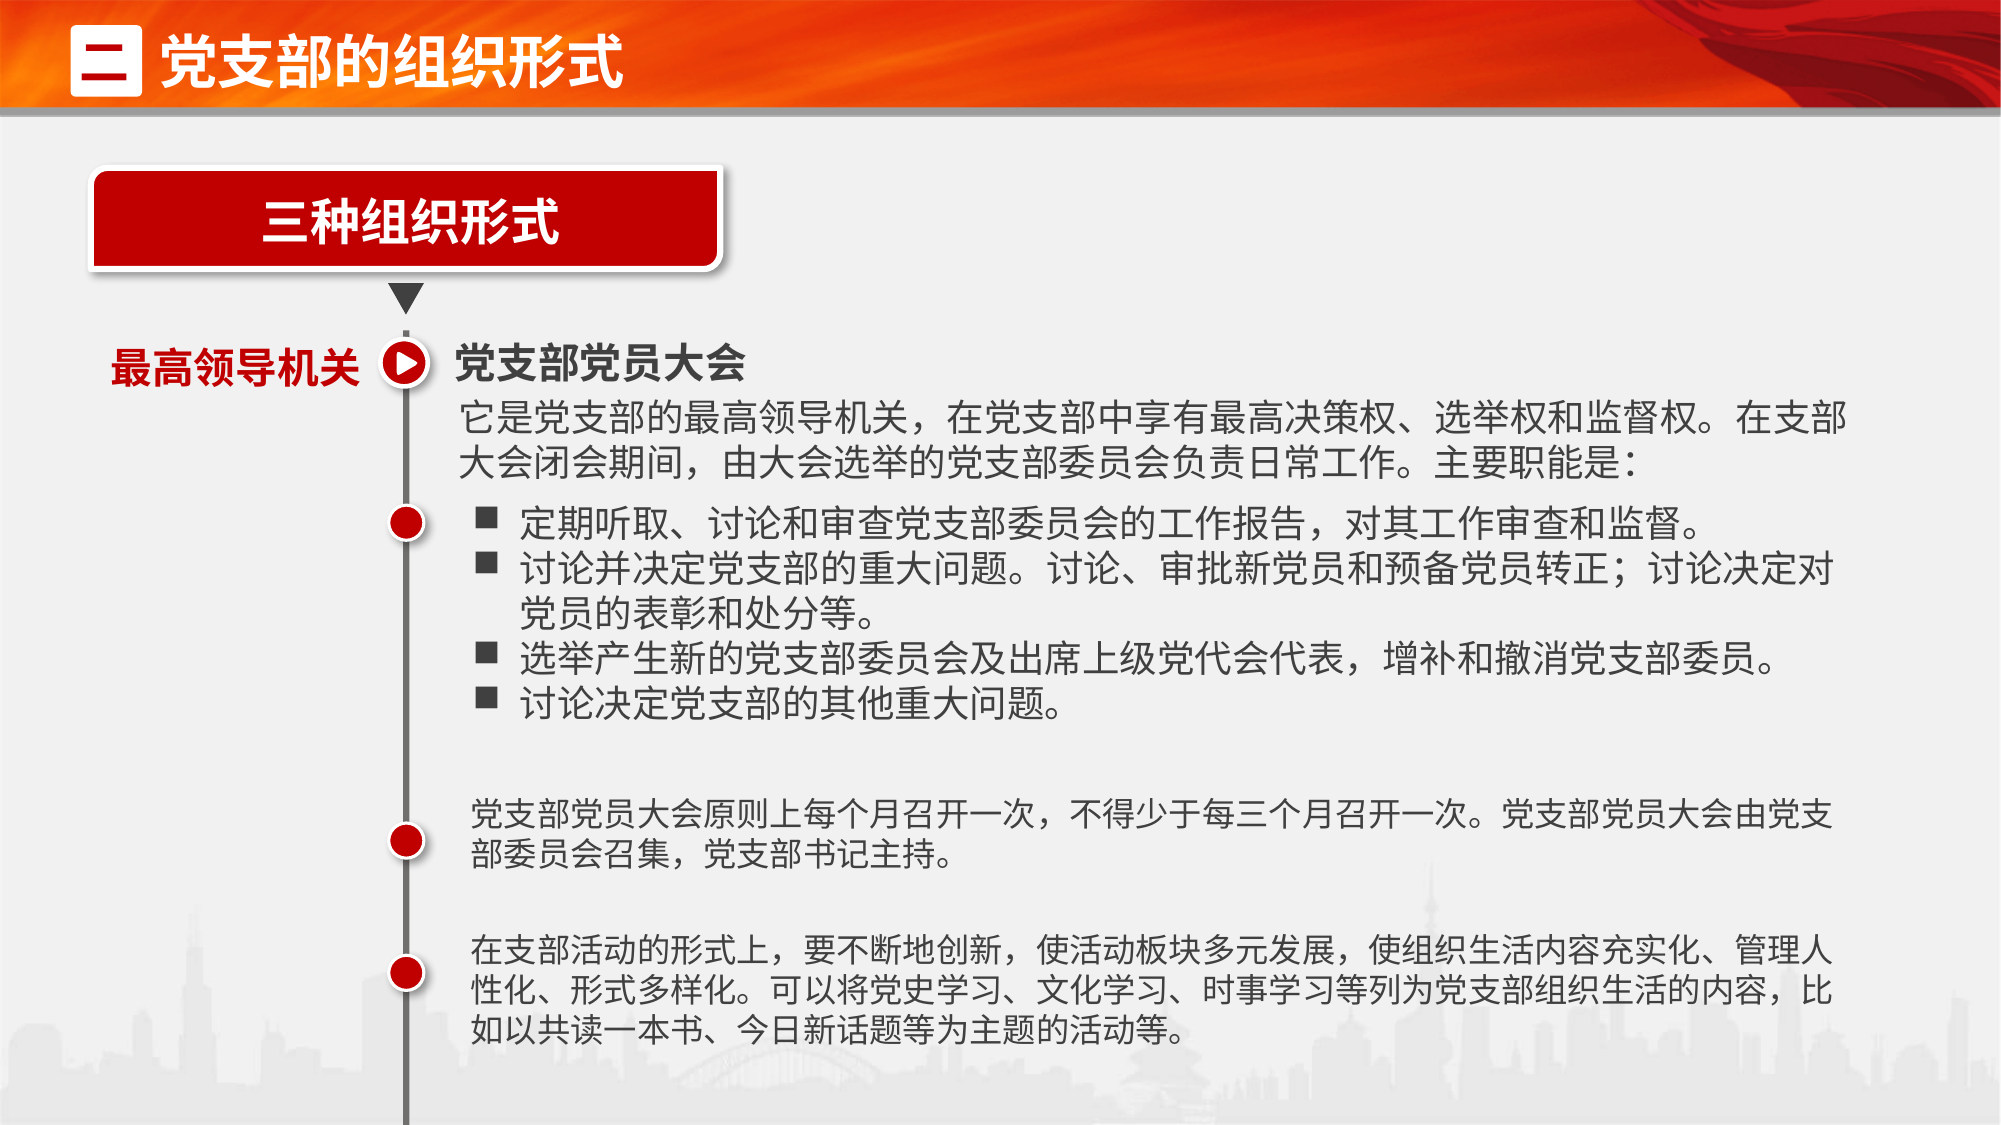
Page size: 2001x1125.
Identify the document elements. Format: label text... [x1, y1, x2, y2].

picture [0, 0, 2001, 1125]
text_box 定期听取、讨论和审查党支部委员会的工作报告，对其工作审查和监督。 讨论并决定党支部的重大问题。讨论、审批新党员和预备党员转正；讨论决定对党员的表彰和处分等。 选举产生新的党支部委员会及出席上级党代会代表，增补和撤消党支部委员。 讨论决定党支部的其他重大问题。 [457, 492, 1851, 733]
text_box 二 [64, 22, 145, 98]
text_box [380, 338, 429, 387]
text_box [90, 167, 721, 270]
text_box [388, 955, 424, 991]
text_box [388, 505, 424, 541]
text_box 它是党支部的最高领导机关，在党支部中享有最高决策权、选举权和监督权。在支部大会闭会期间，由大会选举的党支部委员会负责日常工作。主要职能是： [443, 386, 1863, 492]
text_box 三种组织形式 [139, 183, 682, 258]
text_box 最高领导机关 [78, 334, 376, 400]
text_box 党支部党员大会原则上每个月召开一次，不得少于每三个月召开一次。党支部党员大会由党支部委员会召集，党支部书记主持。 [456, 786, 1851, 881]
text_box 党支部党员大会 [439, 329, 1686, 395]
text_box 党支部的组织形式 [144, 18, 954, 103]
text_box 在支部活动的形式上，要不断地创新，使活动板块多元发展，使组织生活内容充实化、管理人性化、形式多样化。可以将党史学习、文化学习、时事学习等列为党支部组织生活的内容，比如以共读一本书、今日新话题等为主题的活动等。 [456, 922, 1851, 1057]
text_box [387, 283, 424, 315]
text_box [388, 822, 424, 859]
